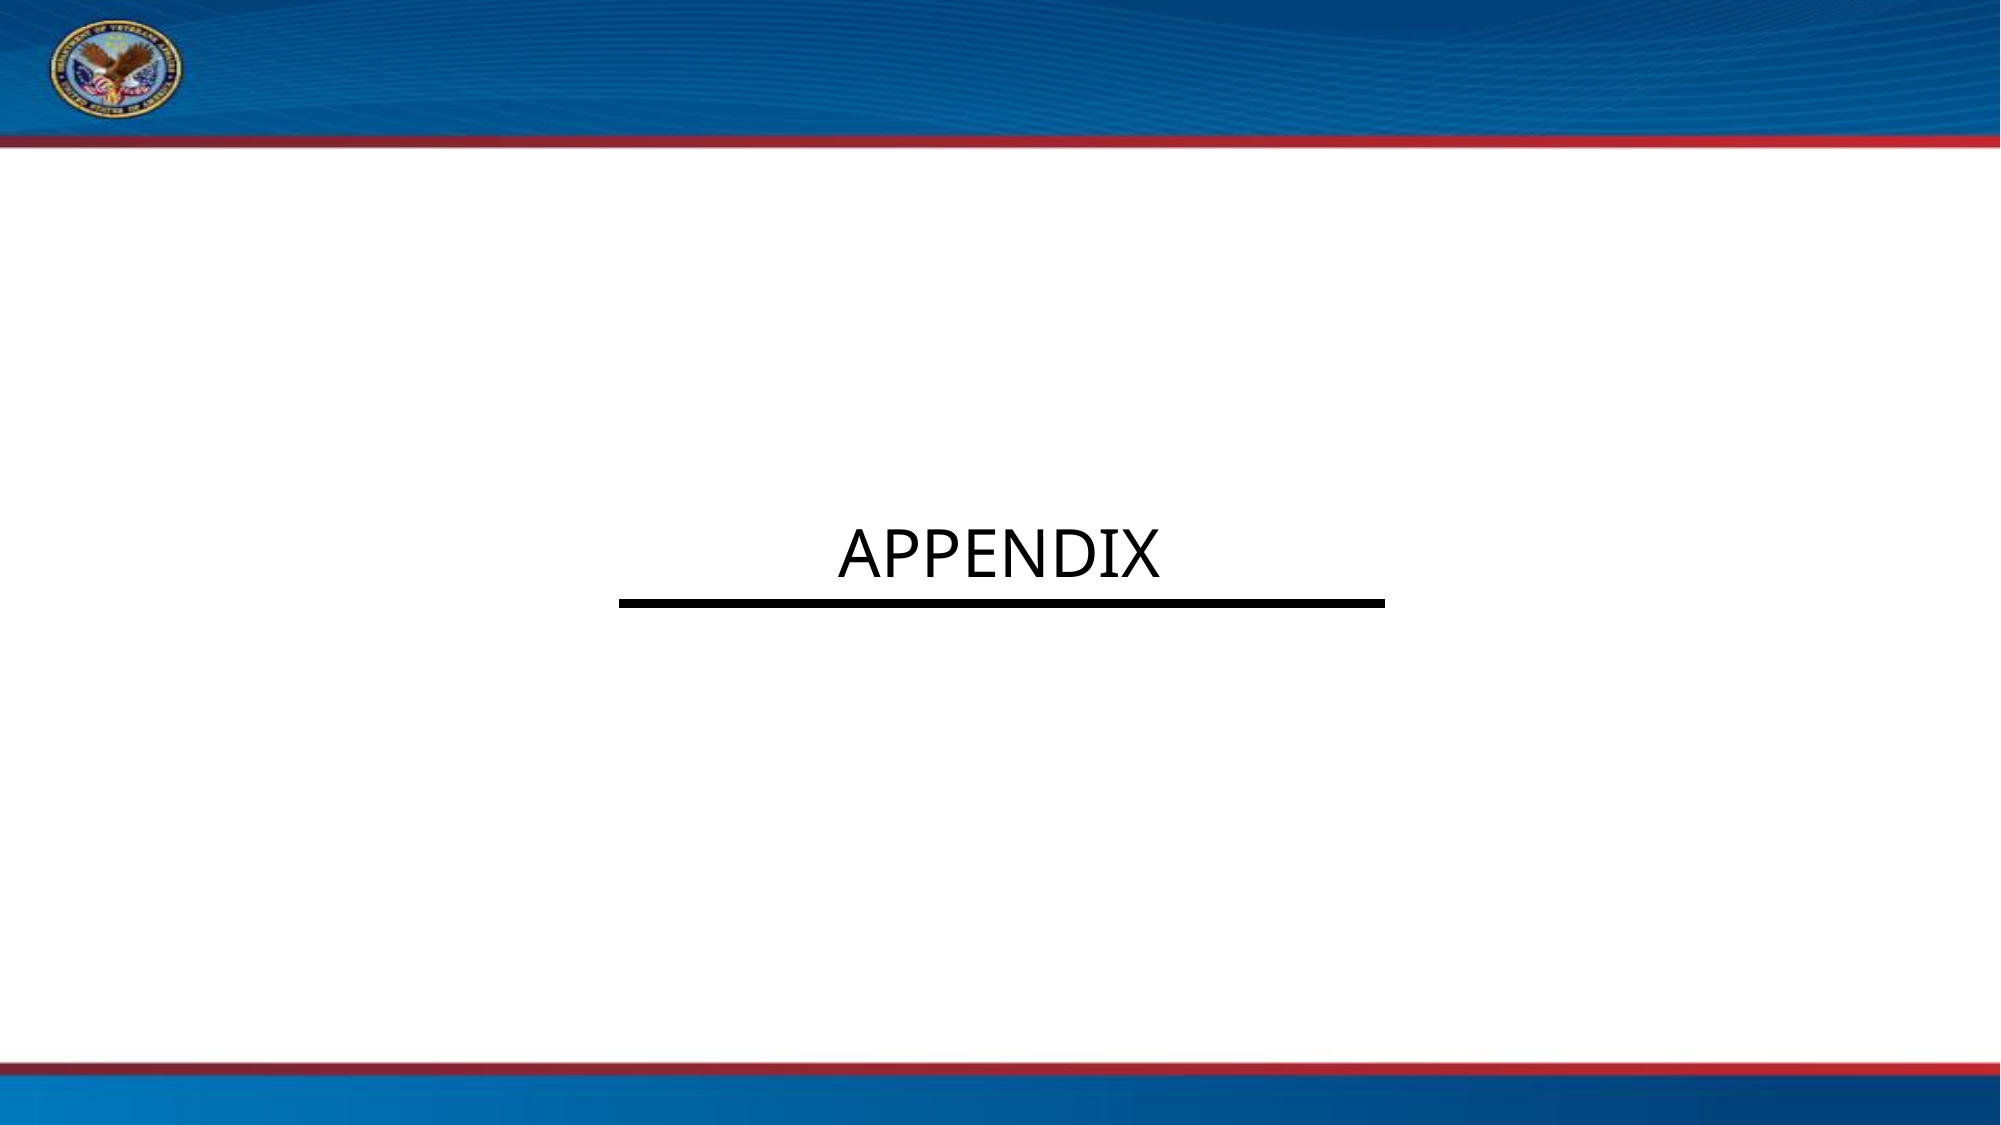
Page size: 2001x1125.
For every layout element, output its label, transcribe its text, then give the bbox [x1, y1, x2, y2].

list APPENDIX [99, 503, 1900, 622]
picture [0, 0, 2001, 1125]
